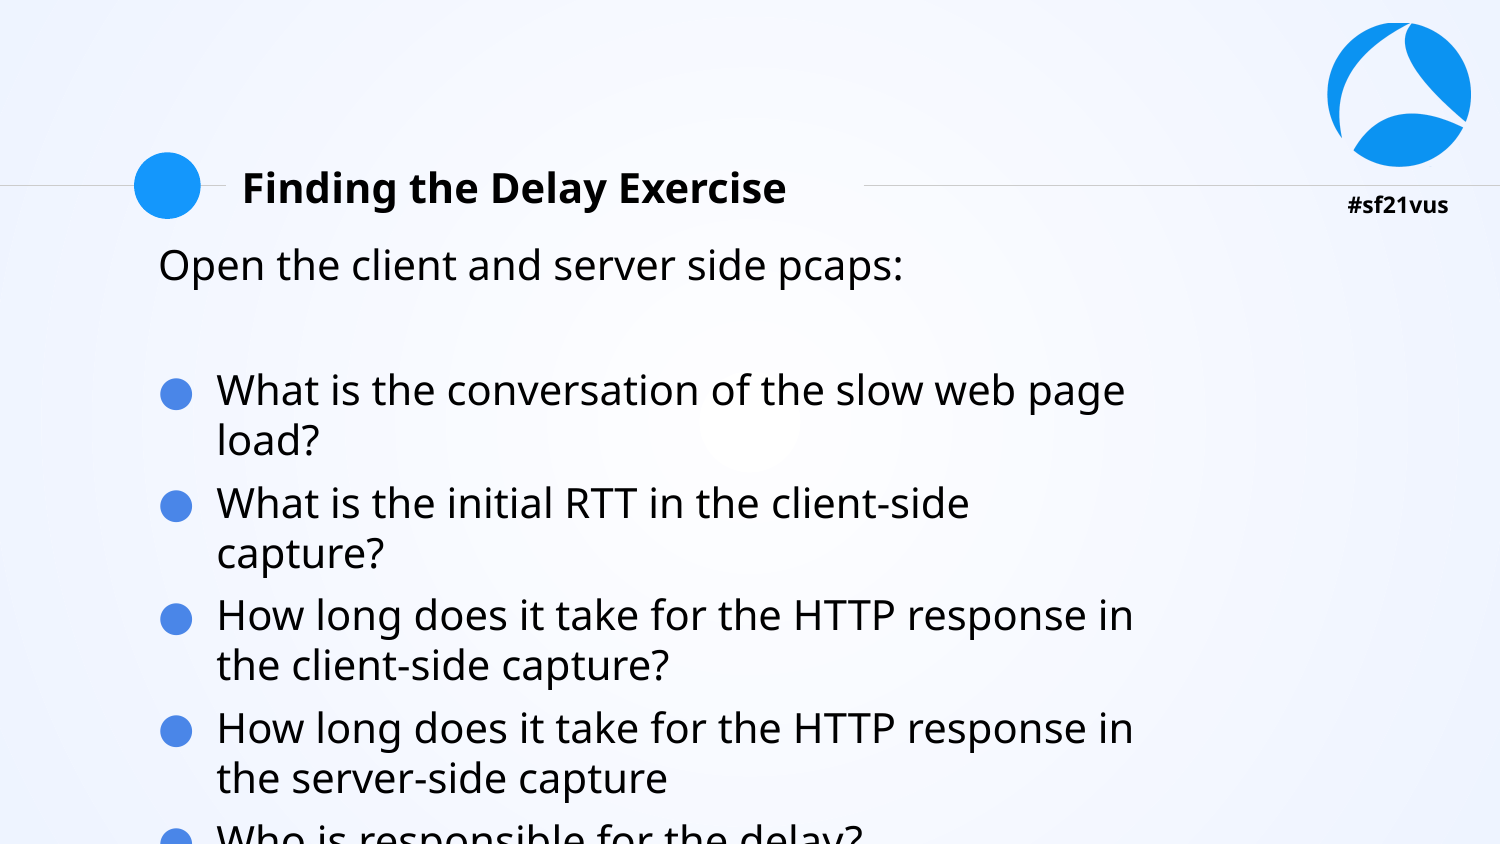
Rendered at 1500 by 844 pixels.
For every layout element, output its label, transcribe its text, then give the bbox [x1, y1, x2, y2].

picture [1327, 23, 1471, 167]
list Open the client and server side pcaps: What is the conversation of the slow web page load? What is the initial RTT in the client-side capture? How long does it take for the HTTP response in the client-side capture? How long does it take for the HTTP response in the server-side capture Who is responsible for the delay? [126, 223, 1163, 754]
title Finding the Delay Exercise [226, 151, 863, 223]
